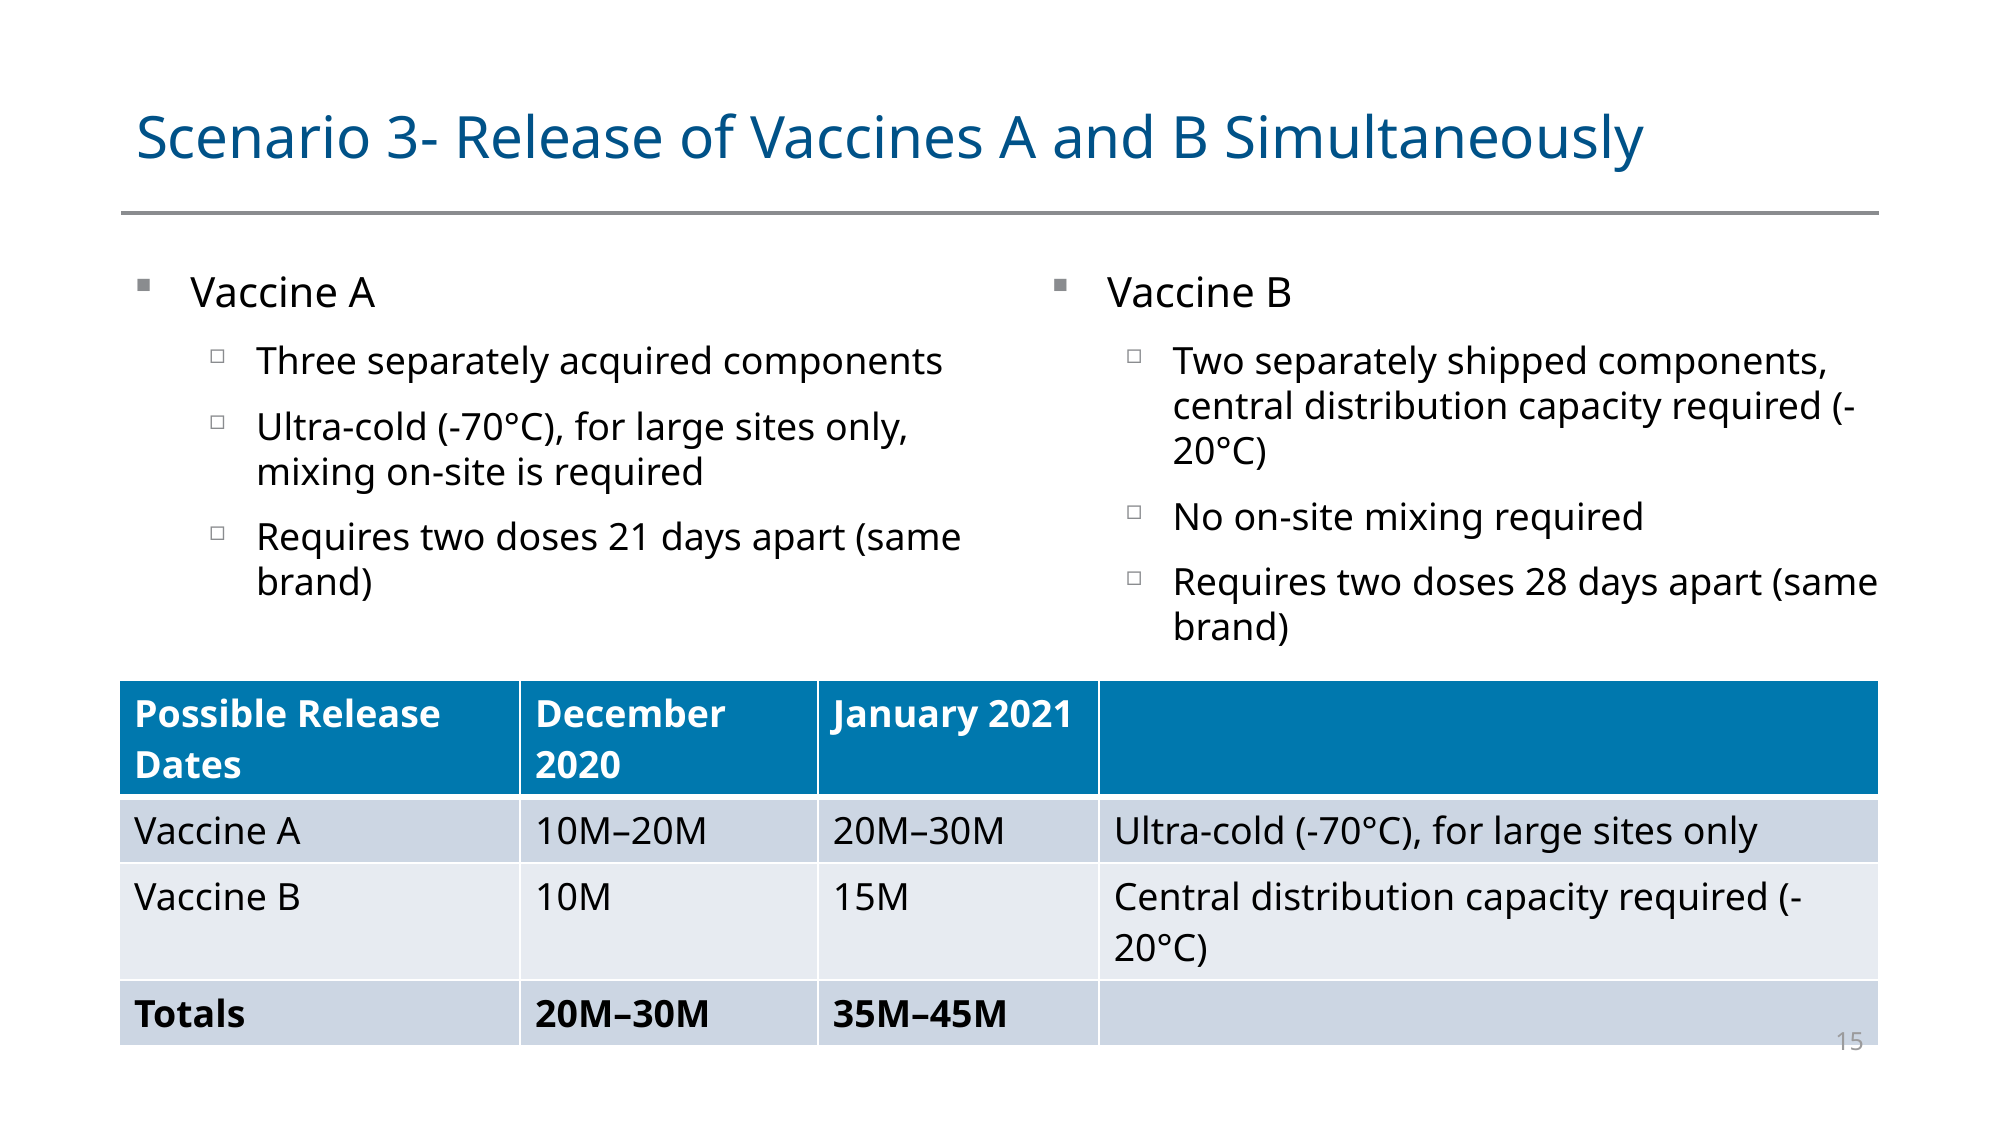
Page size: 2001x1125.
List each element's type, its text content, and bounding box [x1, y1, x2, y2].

table_cell Ultra-cold (-70°C), for large sites only [1100, 800, 1878, 862]
table_cell 10M–20M [521, 800, 817, 862]
table_cell Vaccine A [120, 800, 519, 862]
list Vaccine A Three separately acquired components Ultra-cold (-70°C), for large sites only, mixing on-site is required Requires two doses 21 days apart (same brand) [119, 254, 984, 679]
slide_number 15 [1728, 1012, 1879, 1073]
table_header December 2020 [521, 681, 817, 794]
table_cell 10M [521, 864, 817, 979]
table_header January 2021 [819, 681, 1098, 794]
table_cell [1100, 981, 1878, 1045]
table_cell 15M [819, 864, 1098, 979]
list Vaccine B Two separately shipped components, central distribution capacity required (-20°C) No on-site mixing required Requires two doses 28 days apart (same brand) [1035, 254, 1900, 910]
table_cell Central distribution capacity required (-20°C) [1100, 864, 1878, 979]
table_cell 35M–45M [819, 981, 1098, 1045]
title Scenario 3- Release of Vaccines A and B Simultaneously [121, 74, 1879, 197]
table_header [1100, 681, 1878, 794]
table_cell 20M–30M [521, 981, 817, 1045]
table_header Possible Release Dates [120, 681, 519, 794]
table_cell 20M–30M [819, 800, 1098, 862]
table_cell Vaccine B [120, 864, 519, 979]
table_cell Totals [120, 981, 519, 1045]
